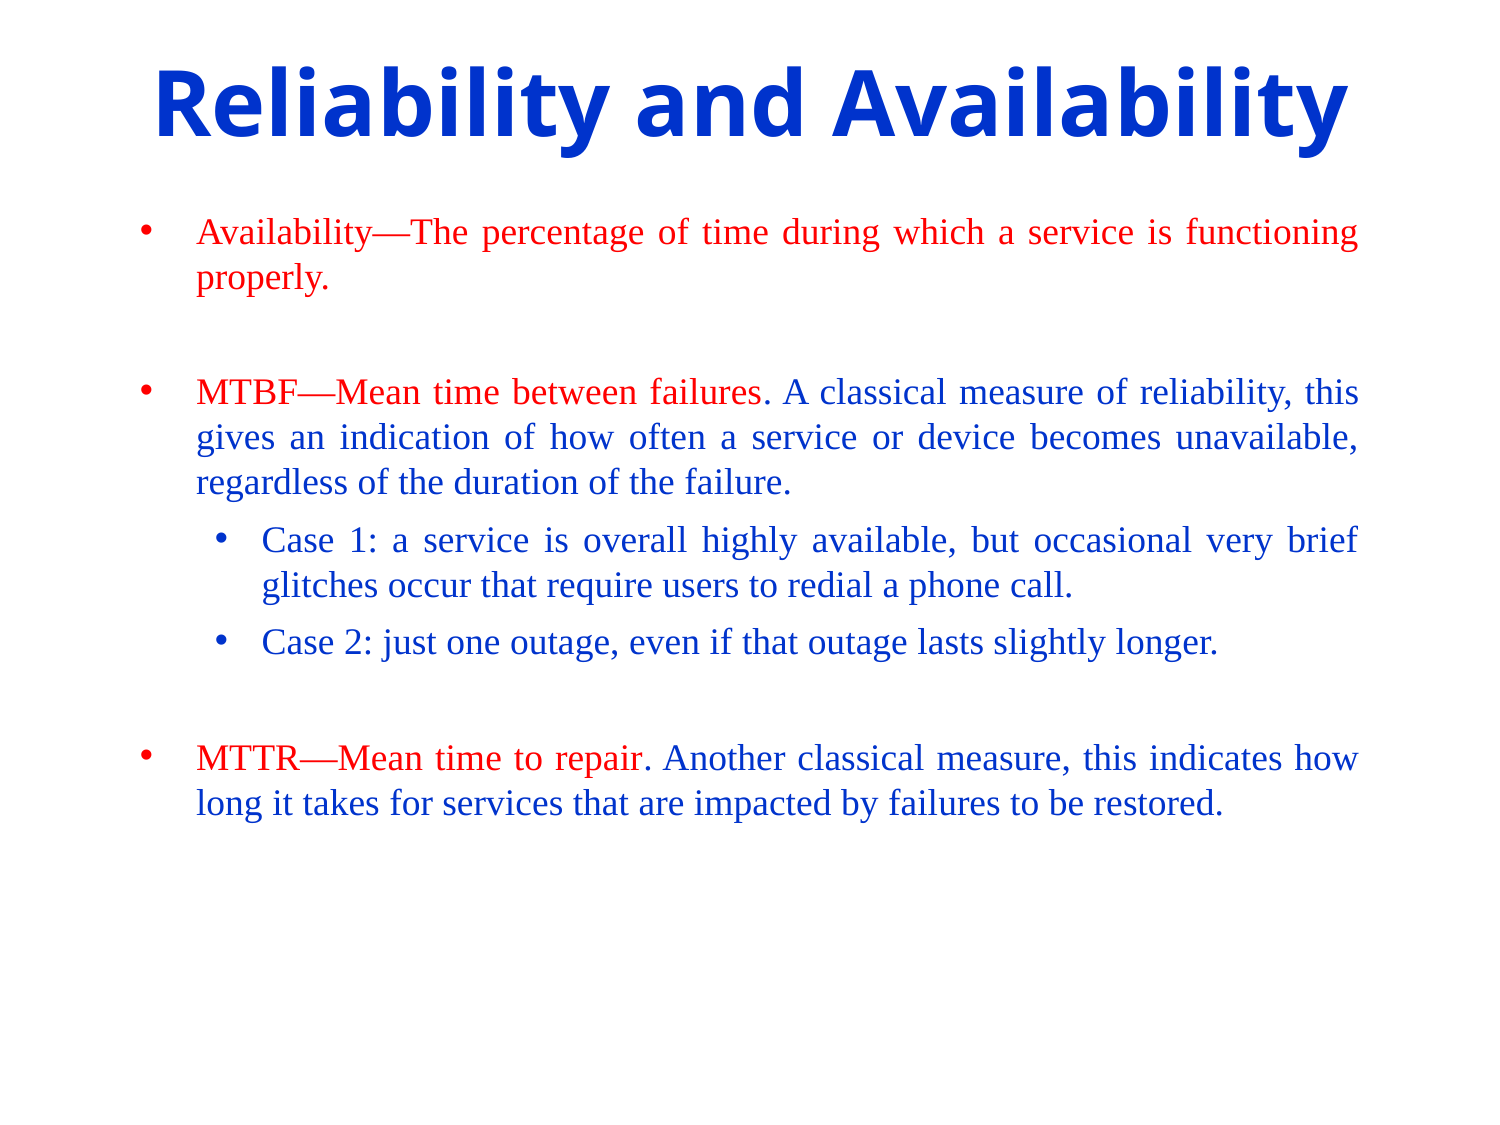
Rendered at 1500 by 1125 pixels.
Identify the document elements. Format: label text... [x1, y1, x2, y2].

text_box Availability—The percentage of time during which a service is functioning properly. MTBF—Mean time between failures. A classical measure of reliability, this gives an indication of how often a service or device becomes unavailable, regardless of the duration of the failure. Case 1: a service is overall highly available, but occasional very brief glitches occur that require users to redial a phone call. Case 2: just one outage, even if that outage lasts slightly longer. MTTR—Mean time to repair. Another classical measure, this indicates how long it takes for services that are impacted by failures to be restored. [125, 199, 1375, 830]
title Reliability and Availability [0, 24, 1500, 175]
